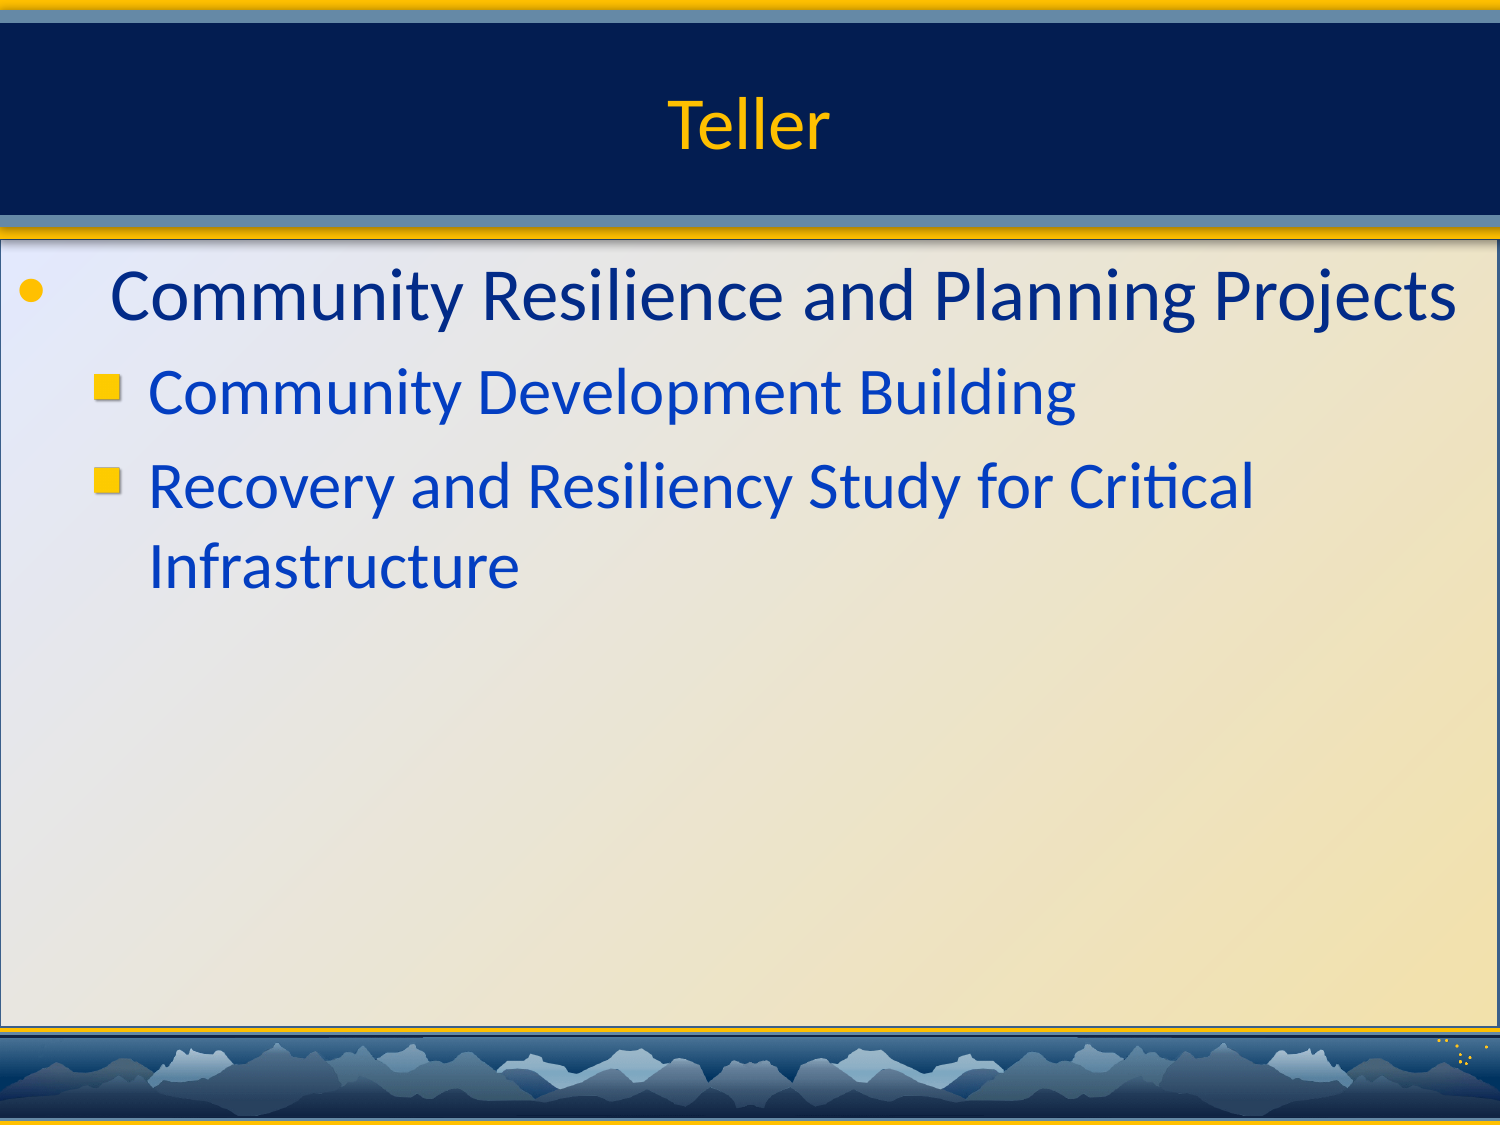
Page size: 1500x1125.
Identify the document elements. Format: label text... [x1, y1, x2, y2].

picture [91, 371, 125, 405]
picture [0, 1028, 1500, 1125]
list Community Resilience and Planning Projects Community Development Building Recovery and Resiliency Study for Critical Infrastructure [1, 237, 1500, 1038]
title Teller [0, 25, 1500, 213]
picture [91, 465, 125, 498]
